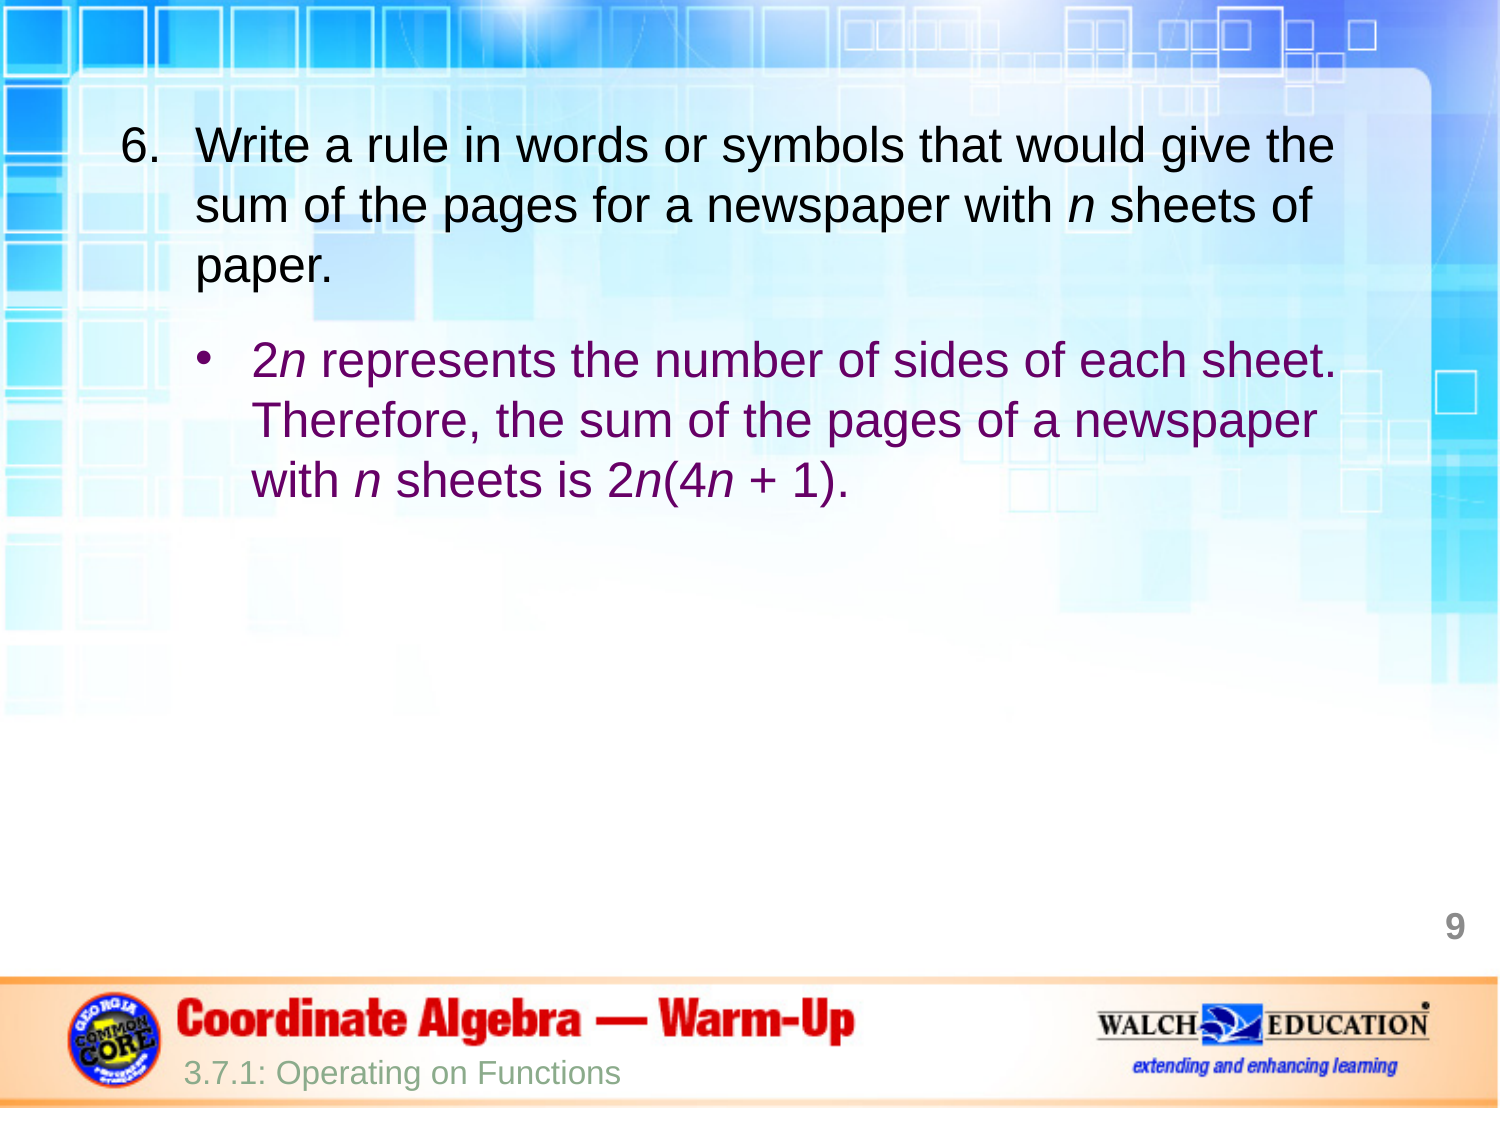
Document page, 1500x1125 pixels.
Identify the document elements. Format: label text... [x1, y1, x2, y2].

picture [0, 0, 1500, 1108]
footer 3.7.1: Operating on Functions [168, 1048, 1067, 1094]
subtitle Write a rule in words or symbols that would give the sum of the pages for a newspaper with n sheets of paper. 2n represents the number of sides of each sheet. Therefore, the sum of the pages of a newspaper with n sheets is 2n(4n + 1). [105, 105, 1394, 925]
slide_number 9 [1361, 901, 1481, 949]
